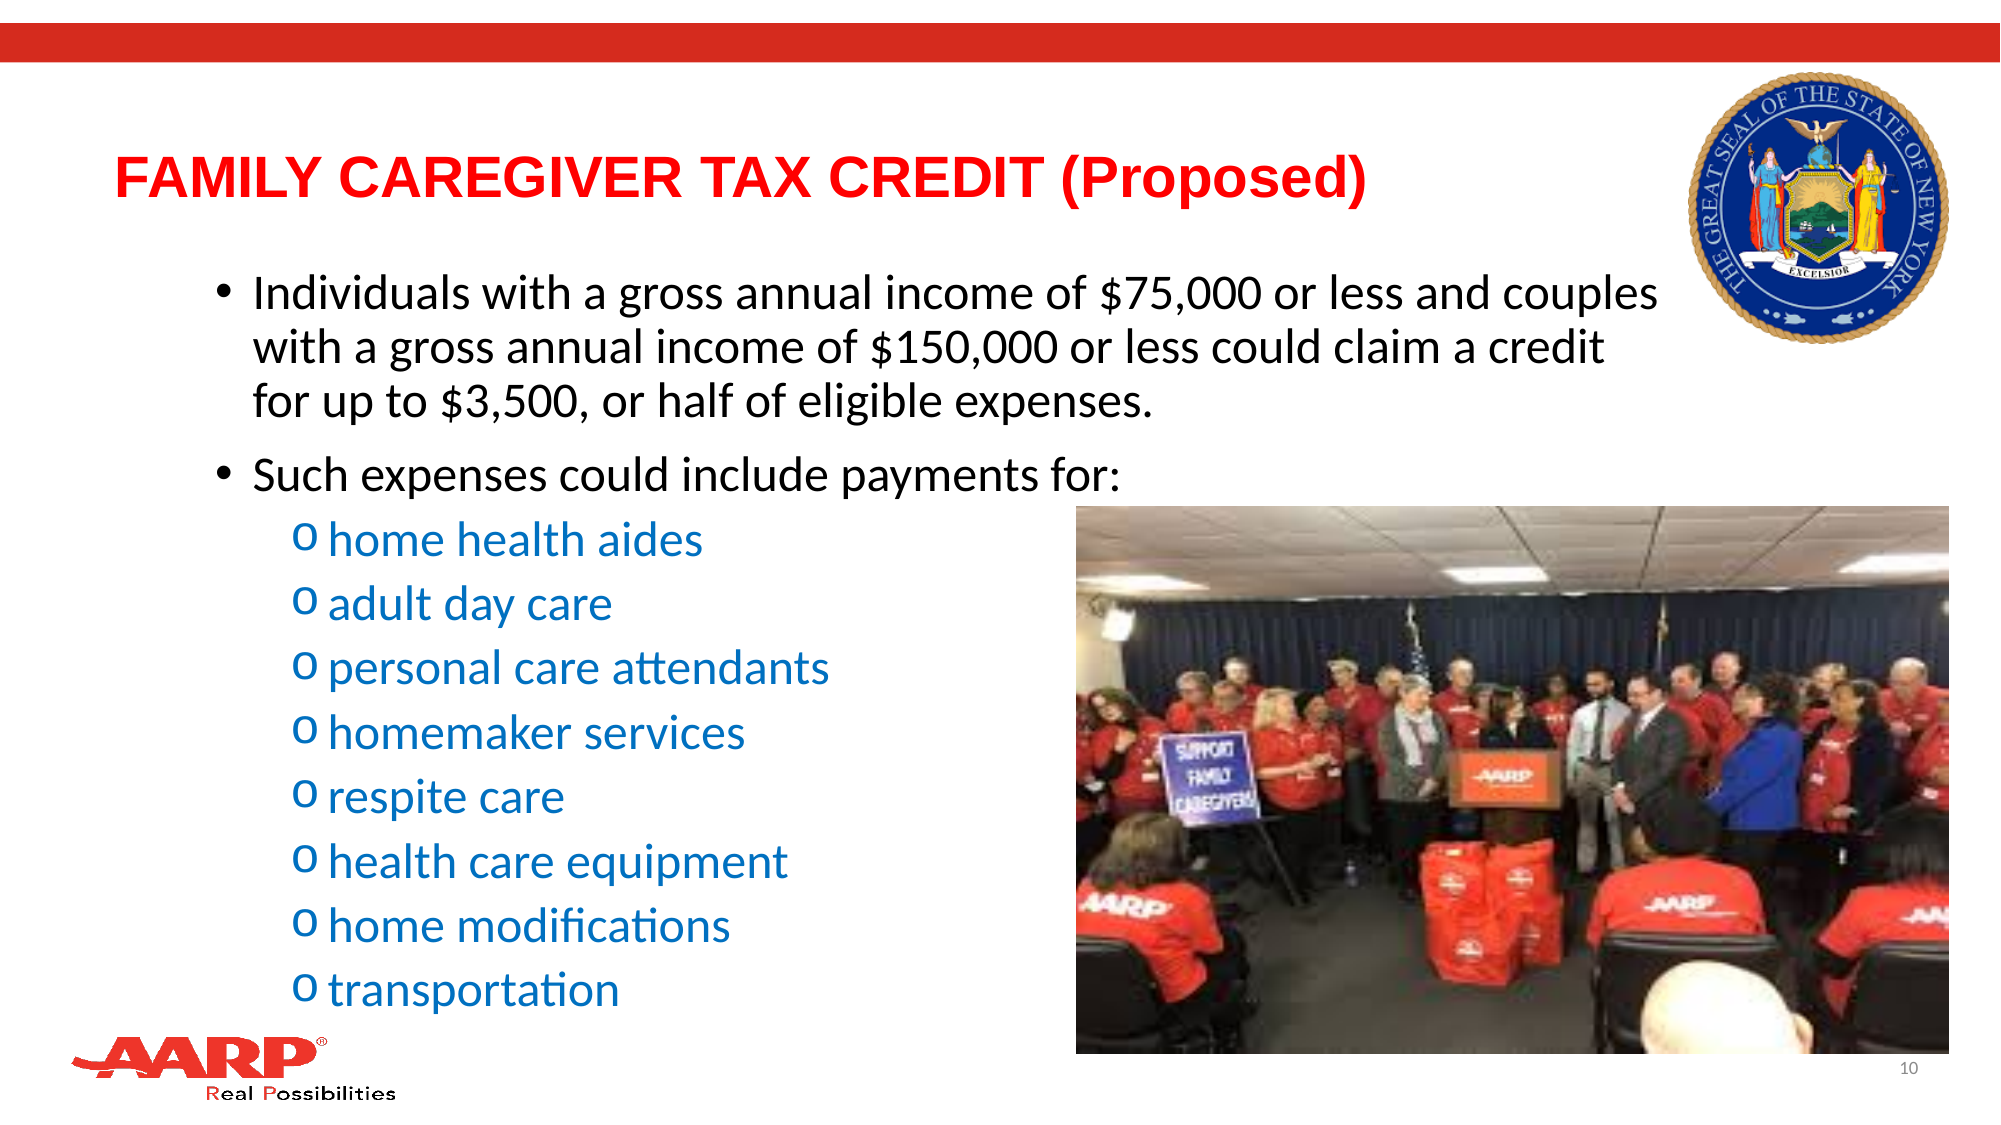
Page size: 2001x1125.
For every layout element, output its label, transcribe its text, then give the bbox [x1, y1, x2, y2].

title FAMILY CAREGIVER TAX CREDIT (Proposed) [99, 122, 1688, 234]
picture [71, 1037, 395, 1100]
list Individuals with a gross annual income of $75,000 or less and couples with a gross annual income of $150,000 or less could claim a credit for up to $3,500, or half of eligible expenses. Such expenses could include payments for: home health aides adult day care personal care attendants homemaker services respite care health care equipment home modifications transportation [200, 258, 1689, 1054]
picture [1688, 72, 1949, 345]
picture [1076, 506, 1949, 1054]
